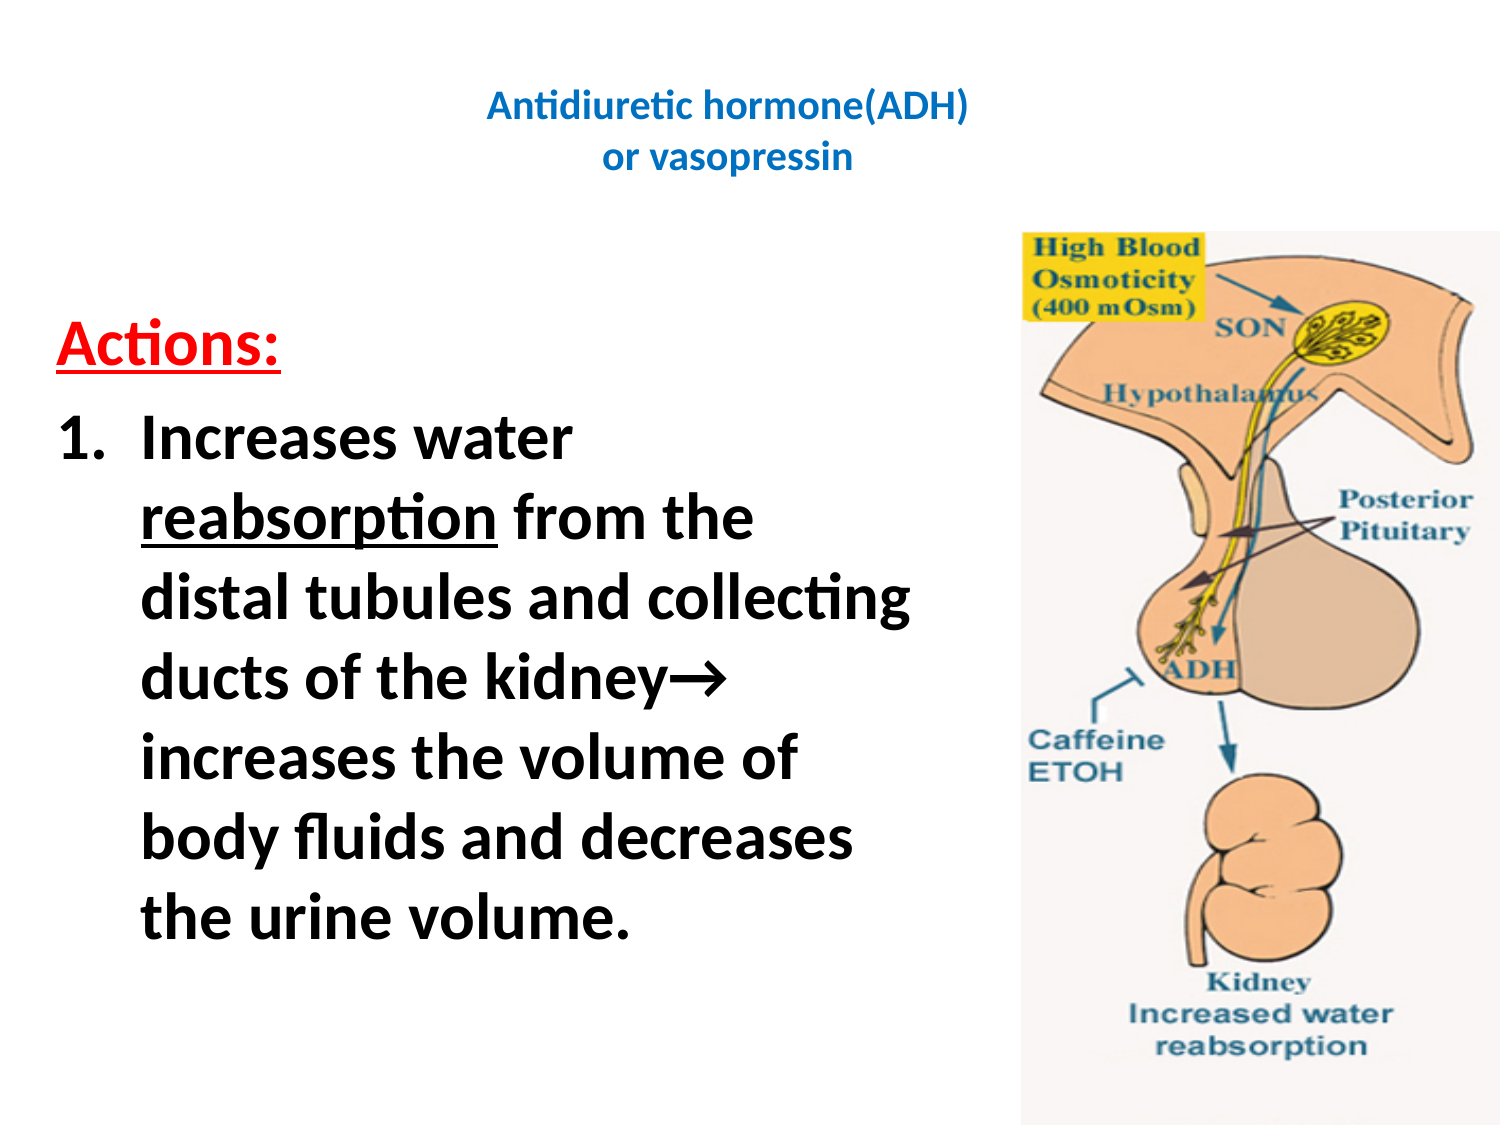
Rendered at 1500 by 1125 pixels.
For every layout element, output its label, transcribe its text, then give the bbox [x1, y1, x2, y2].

picture [1021, 231, 1500, 1125]
list Actions: Increases water reabsorption from the distal tubules and collecting ducts of the kidney→ increases the volume of body fluids and decreases the urine volume. [41, 291, 933, 1066]
title Antidiuretic hormone(ADH) or vasopressin [53, 19, 1404, 187]
